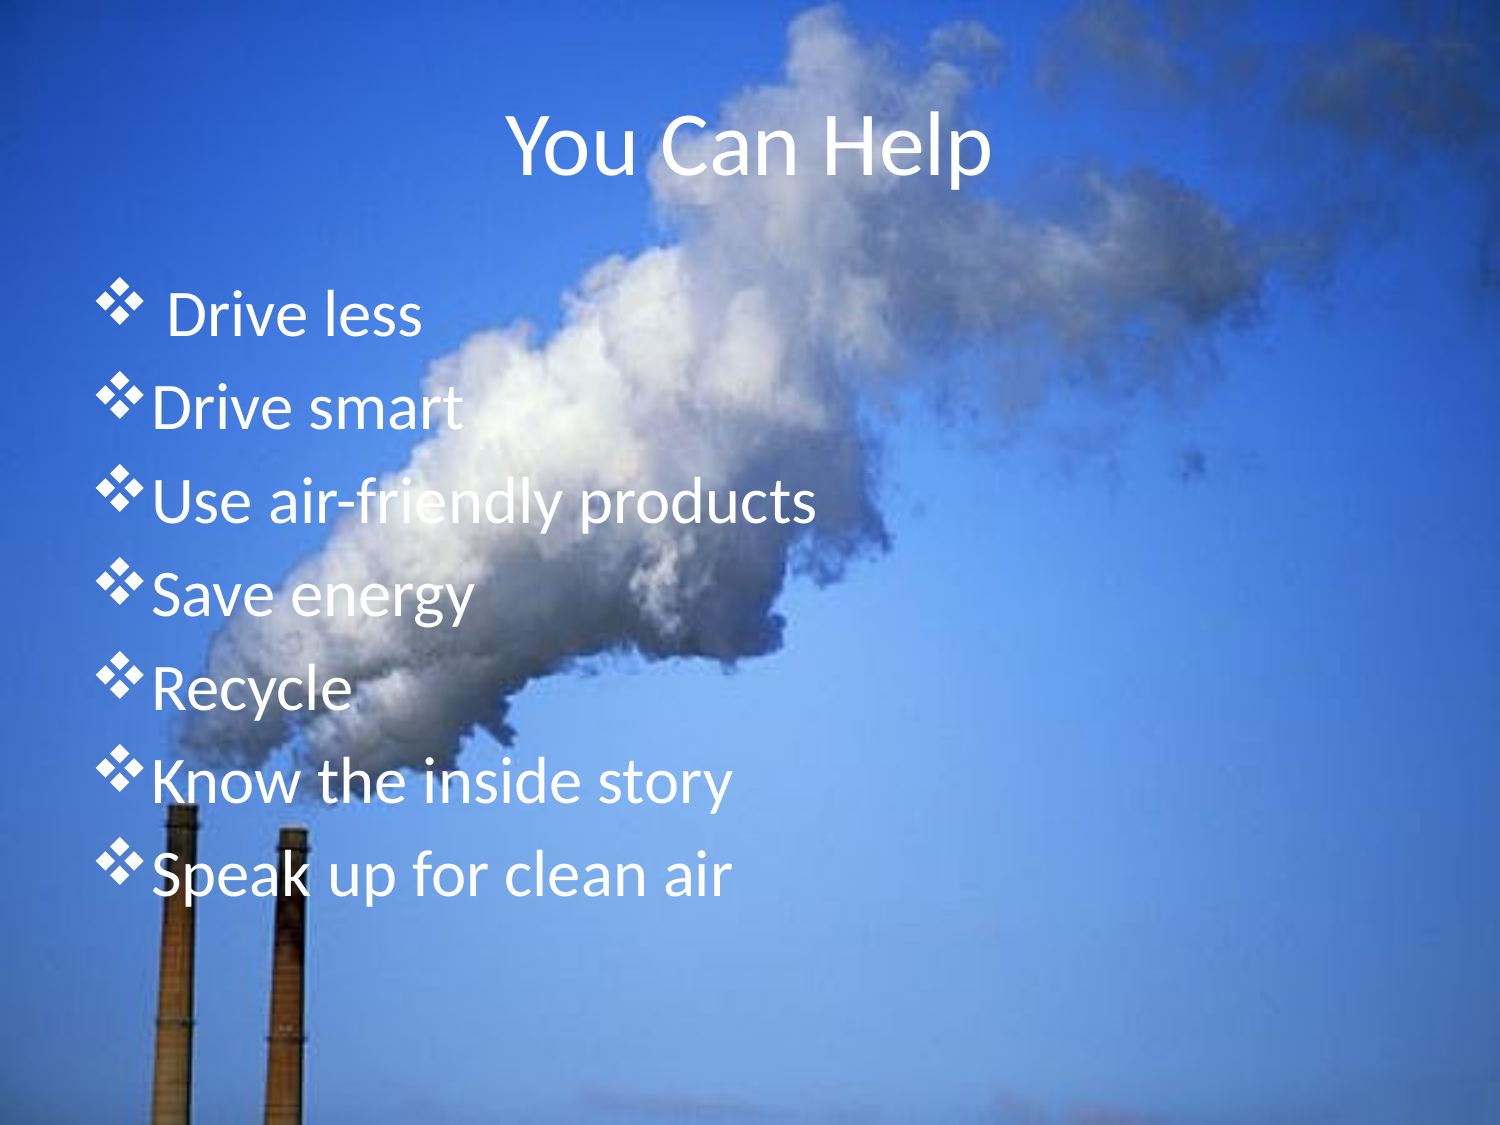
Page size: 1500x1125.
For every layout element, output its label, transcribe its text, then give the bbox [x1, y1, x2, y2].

picture [0, 0, 1500, 1125]
title You Can Help [75, 45, 1425, 233]
list Drive less Drive smart Use air-friendly products Save energy Recycle Know the inside story Speak up for clean air [75, 262, 1425, 1005]
